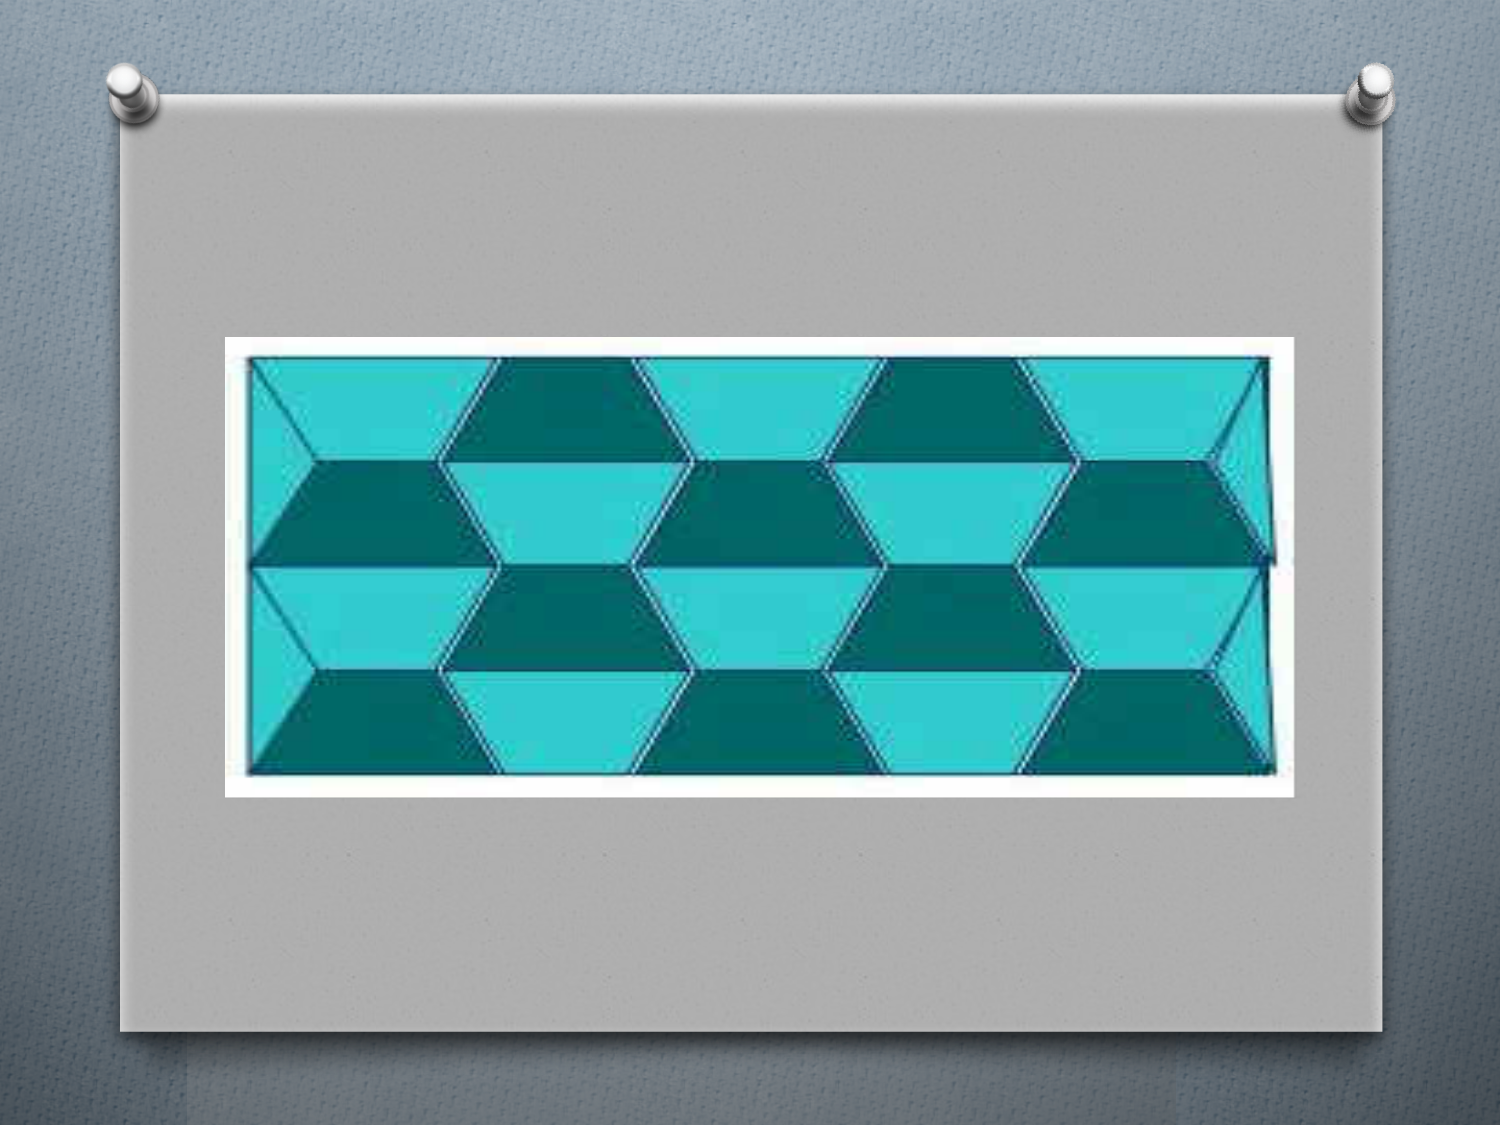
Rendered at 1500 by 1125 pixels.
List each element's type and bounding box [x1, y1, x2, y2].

picture [75, 31, 197, 152]
list [224, 337, 1301, 802]
picture [1317, 35, 1439, 156]
